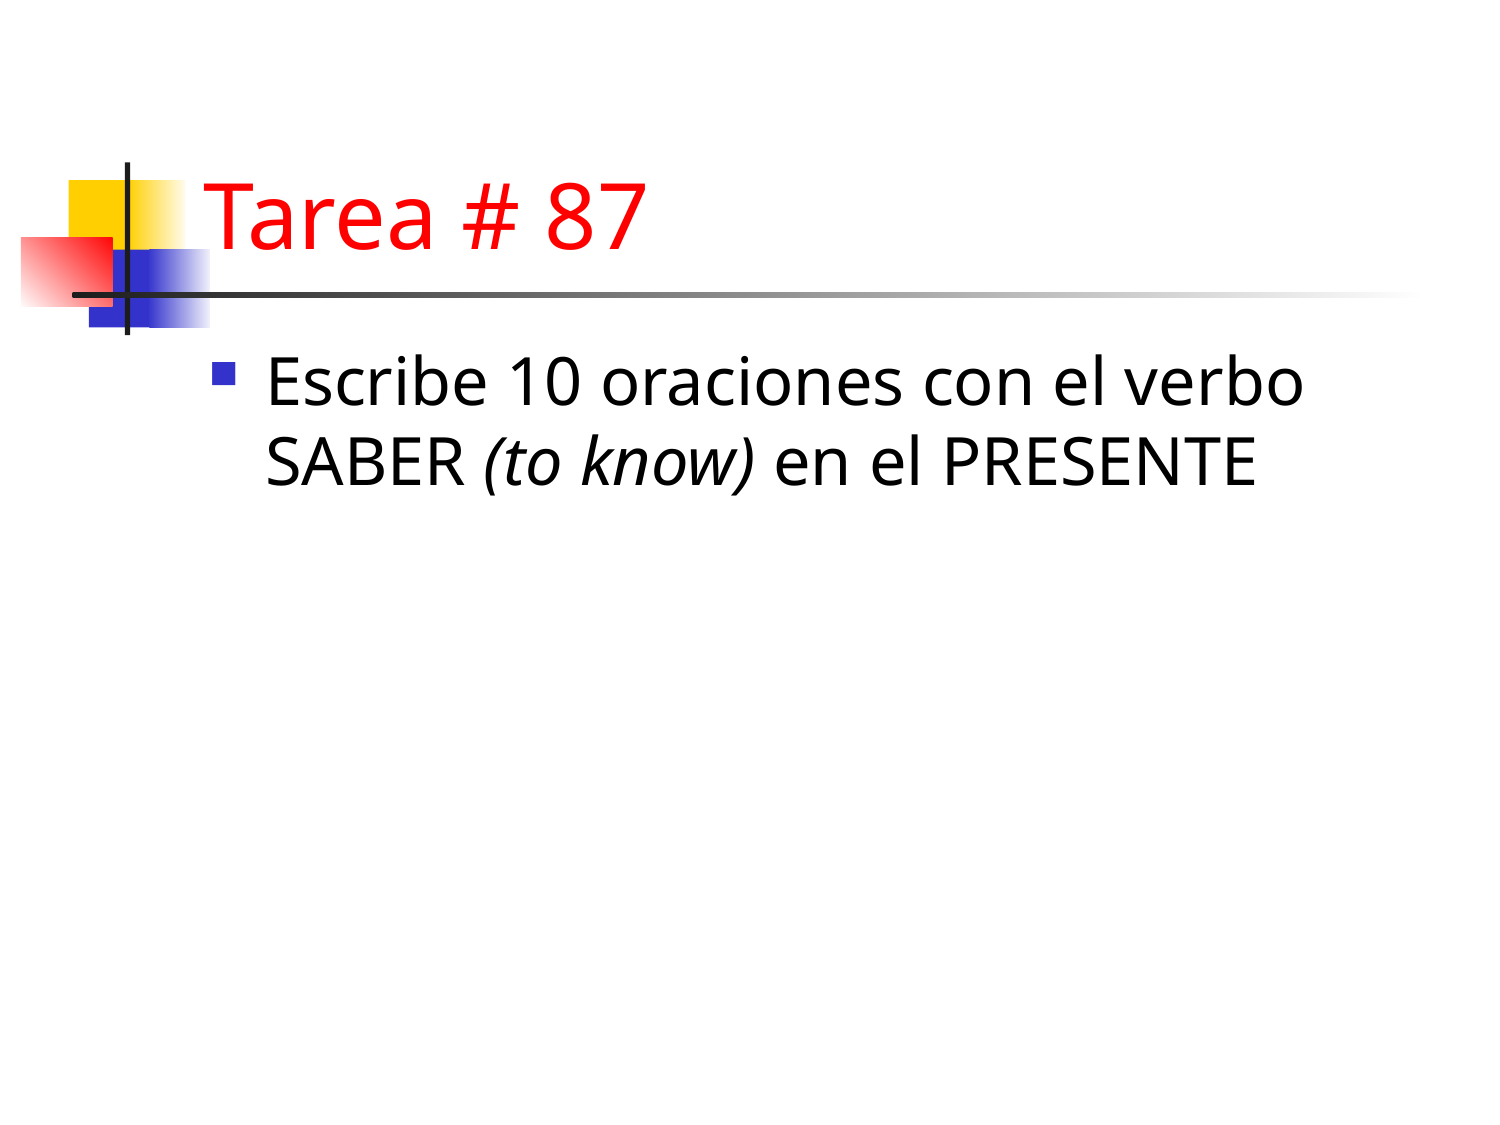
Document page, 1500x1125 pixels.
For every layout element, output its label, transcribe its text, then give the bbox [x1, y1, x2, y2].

title Tarea # 87 [188, 35, 1468, 275]
list Escribe 10 oraciones con el verbo SABER (to know) en el PRESENTE [193, 331, 1469, 1006]
